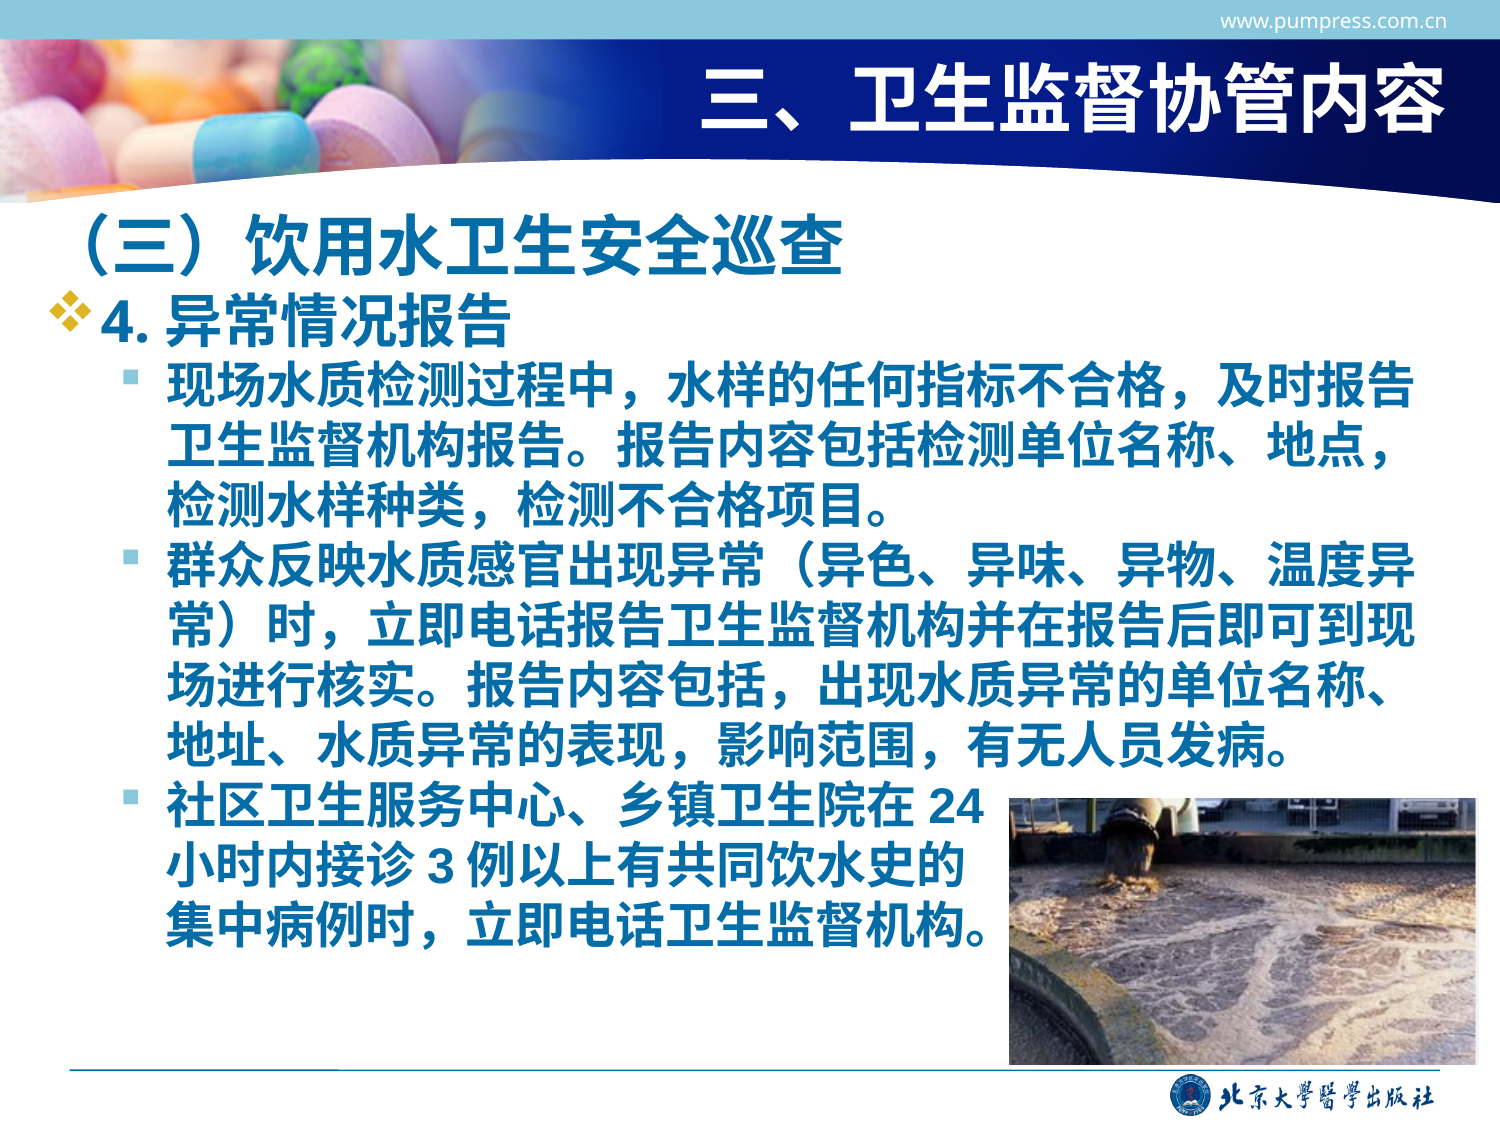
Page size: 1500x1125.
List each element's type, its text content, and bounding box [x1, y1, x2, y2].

list （三）饮用水卫生安全巡查 4.异常情况报告 现场水质检测过程中，水样的任何指标不合格，及时报告卫生监督机构报告。报告内容包括检测单位名称、地点，检测水样种类，检测不合格项目。 群众反映水质感官出现异常（异色、异味、异物、温度异常）时，立即电话报告卫生监督机构并在报告后即可到现场进行核实。报告内容包括，出现水质异常的单位名称、地址、水质异常的表现，影响范围，有无人员发病。 社区卫生服务中心、乡镇卫生院在24 小时内接诊3例以上有共同饮水史的 集中病例时，立即电话卫生监督机构。 [29, 196, 1460, 1026]
title 三、卫生监督协管内容 [137, 49, 1463, 143]
picture [1170, 1074, 1436, 1118]
slide_number www.pumpress.com.cn [1024, 0, 1463, 38]
picture [0, 40, 1500, 203]
picture [1009, 798, 1479, 1065]
